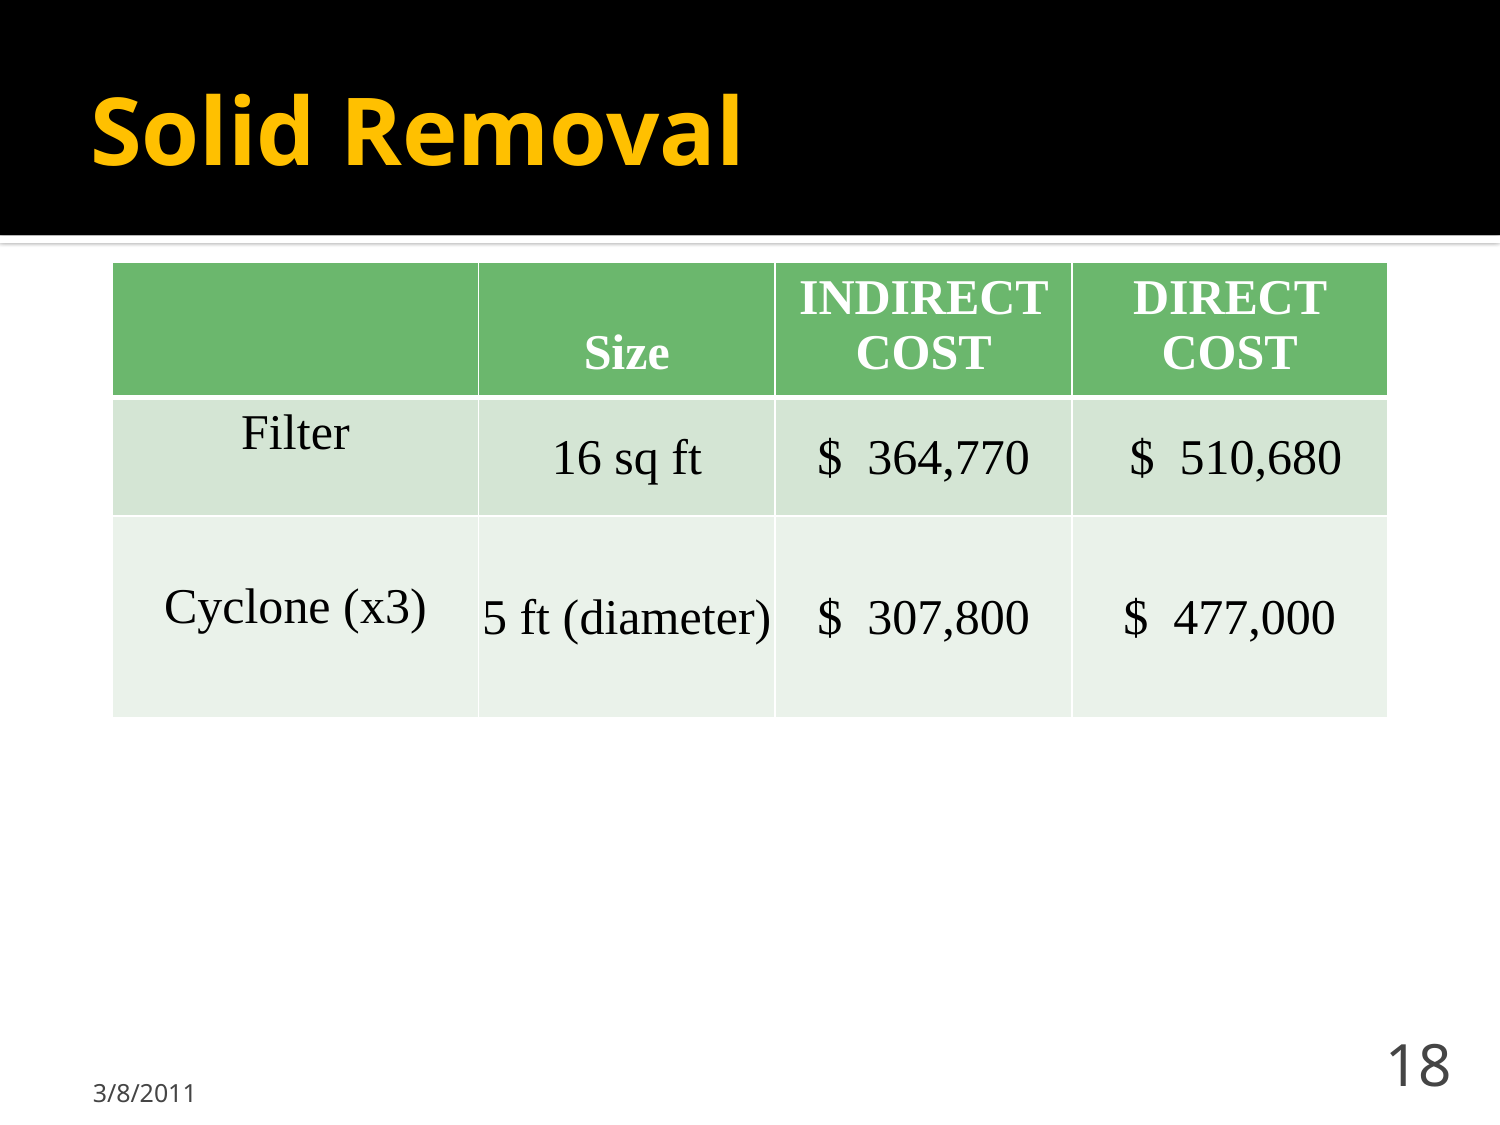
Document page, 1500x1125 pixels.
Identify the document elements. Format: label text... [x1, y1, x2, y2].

table_header DIRECT COST [1073, 263, 1387, 395]
table_header [113, 263, 478, 395]
table_cell $ 307,800 [776, 517, 1071, 717]
table_cell Cyclone (x3) [113, 517, 478, 717]
title Solid Removal [75, 25, 1425, 231]
table_cell 5 ft (diameter) [479, 517, 774, 717]
table_cell Filter [113, 400, 478, 515]
table_header INDIRECT COST [776, 263, 1071, 395]
table_cell $ 510,680 [1073, 400, 1387, 515]
table_header Size [479, 263, 774, 395]
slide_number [75, 1062, 425, 1108]
slide_number 18 [1345, 1062, 1467, 1108]
table_cell 16 sq ft [479, 400, 774, 515]
table_cell $ 364,770 [776, 400, 1071, 515]
table_cell $ 477,000 [1073, 517, 1387, 717]
